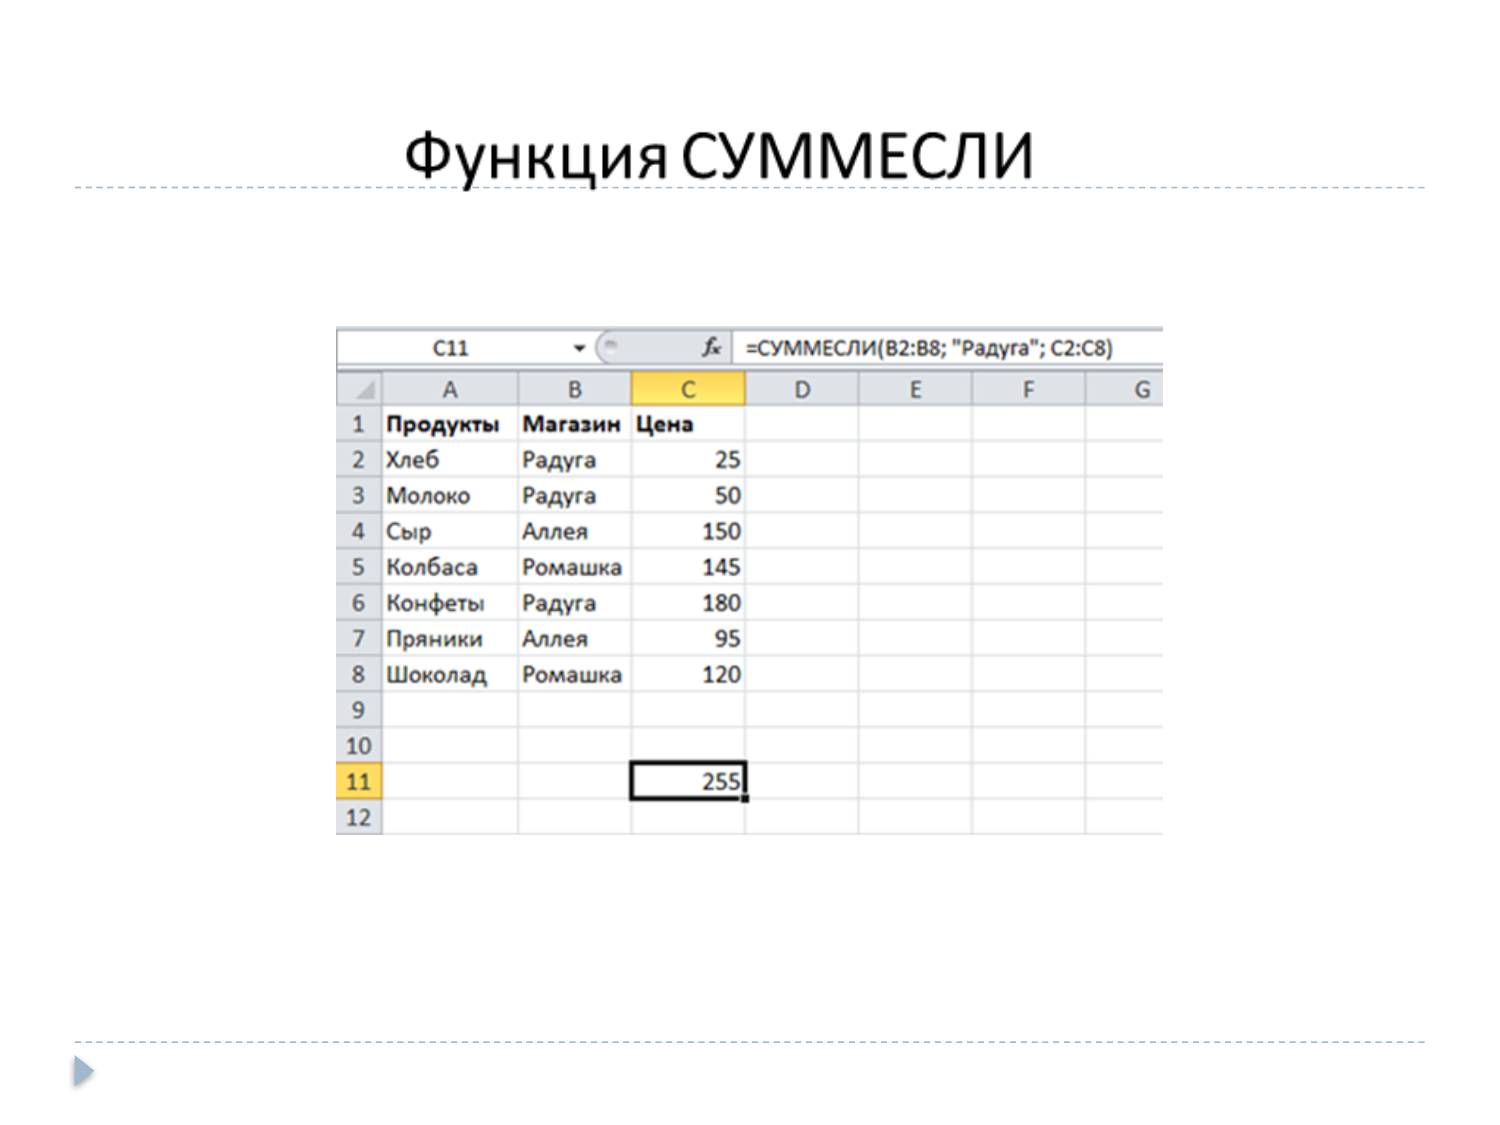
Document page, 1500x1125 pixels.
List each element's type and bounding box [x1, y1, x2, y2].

list [336, 326, 1164, 835]
picture [359, 89, 1081, 243]
